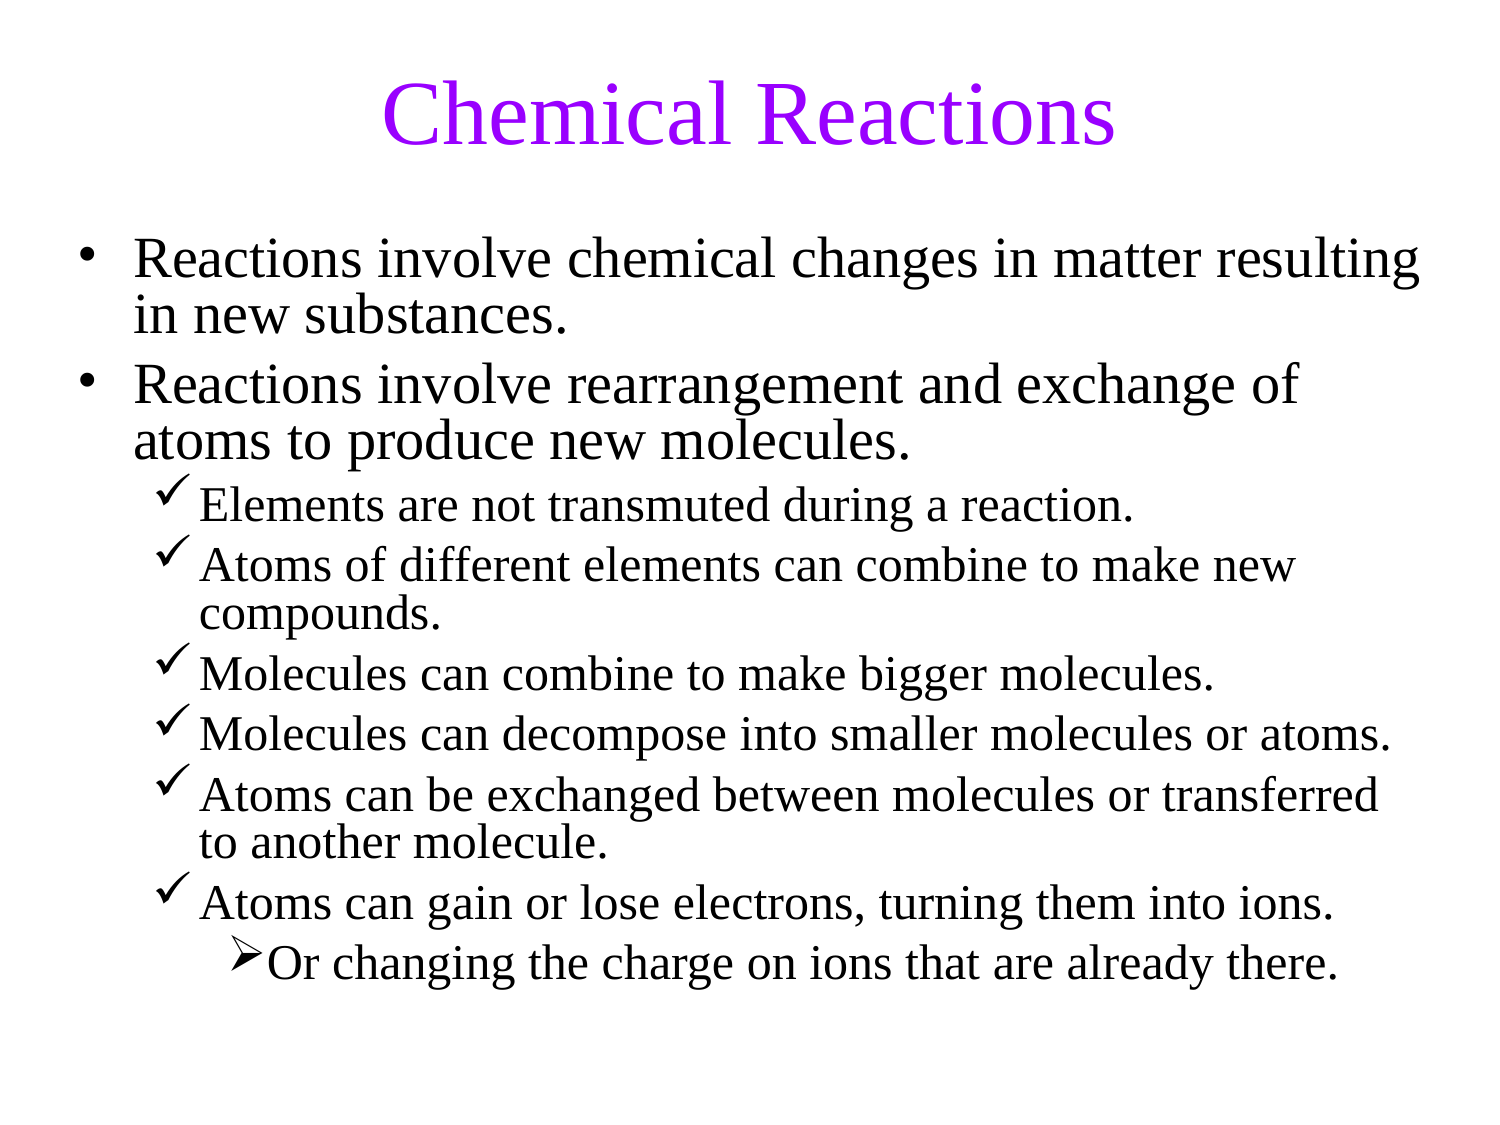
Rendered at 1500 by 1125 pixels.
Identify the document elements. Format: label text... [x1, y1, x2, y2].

text_box Chemical Reactions [112, 14, 1388, 202]
text_box Reactions involve chemical changes in matter resulting in new substances. Reactions involve rearrangement and exchange of atoms to produce new molecules. Elements are not transmuted during a reaction. Atoms of different elements can combine to make new compounds. Molecules can combine to make bigger molecules. Molecules can decompose into smaller molecules or atoms. Atoms can be exchanged between molecules or transferred to another molecule. Atoms can gain or lose electrons, turning them into ions. Or changing the charge on ions that are already there. [62, 224, 1438, 1050]
